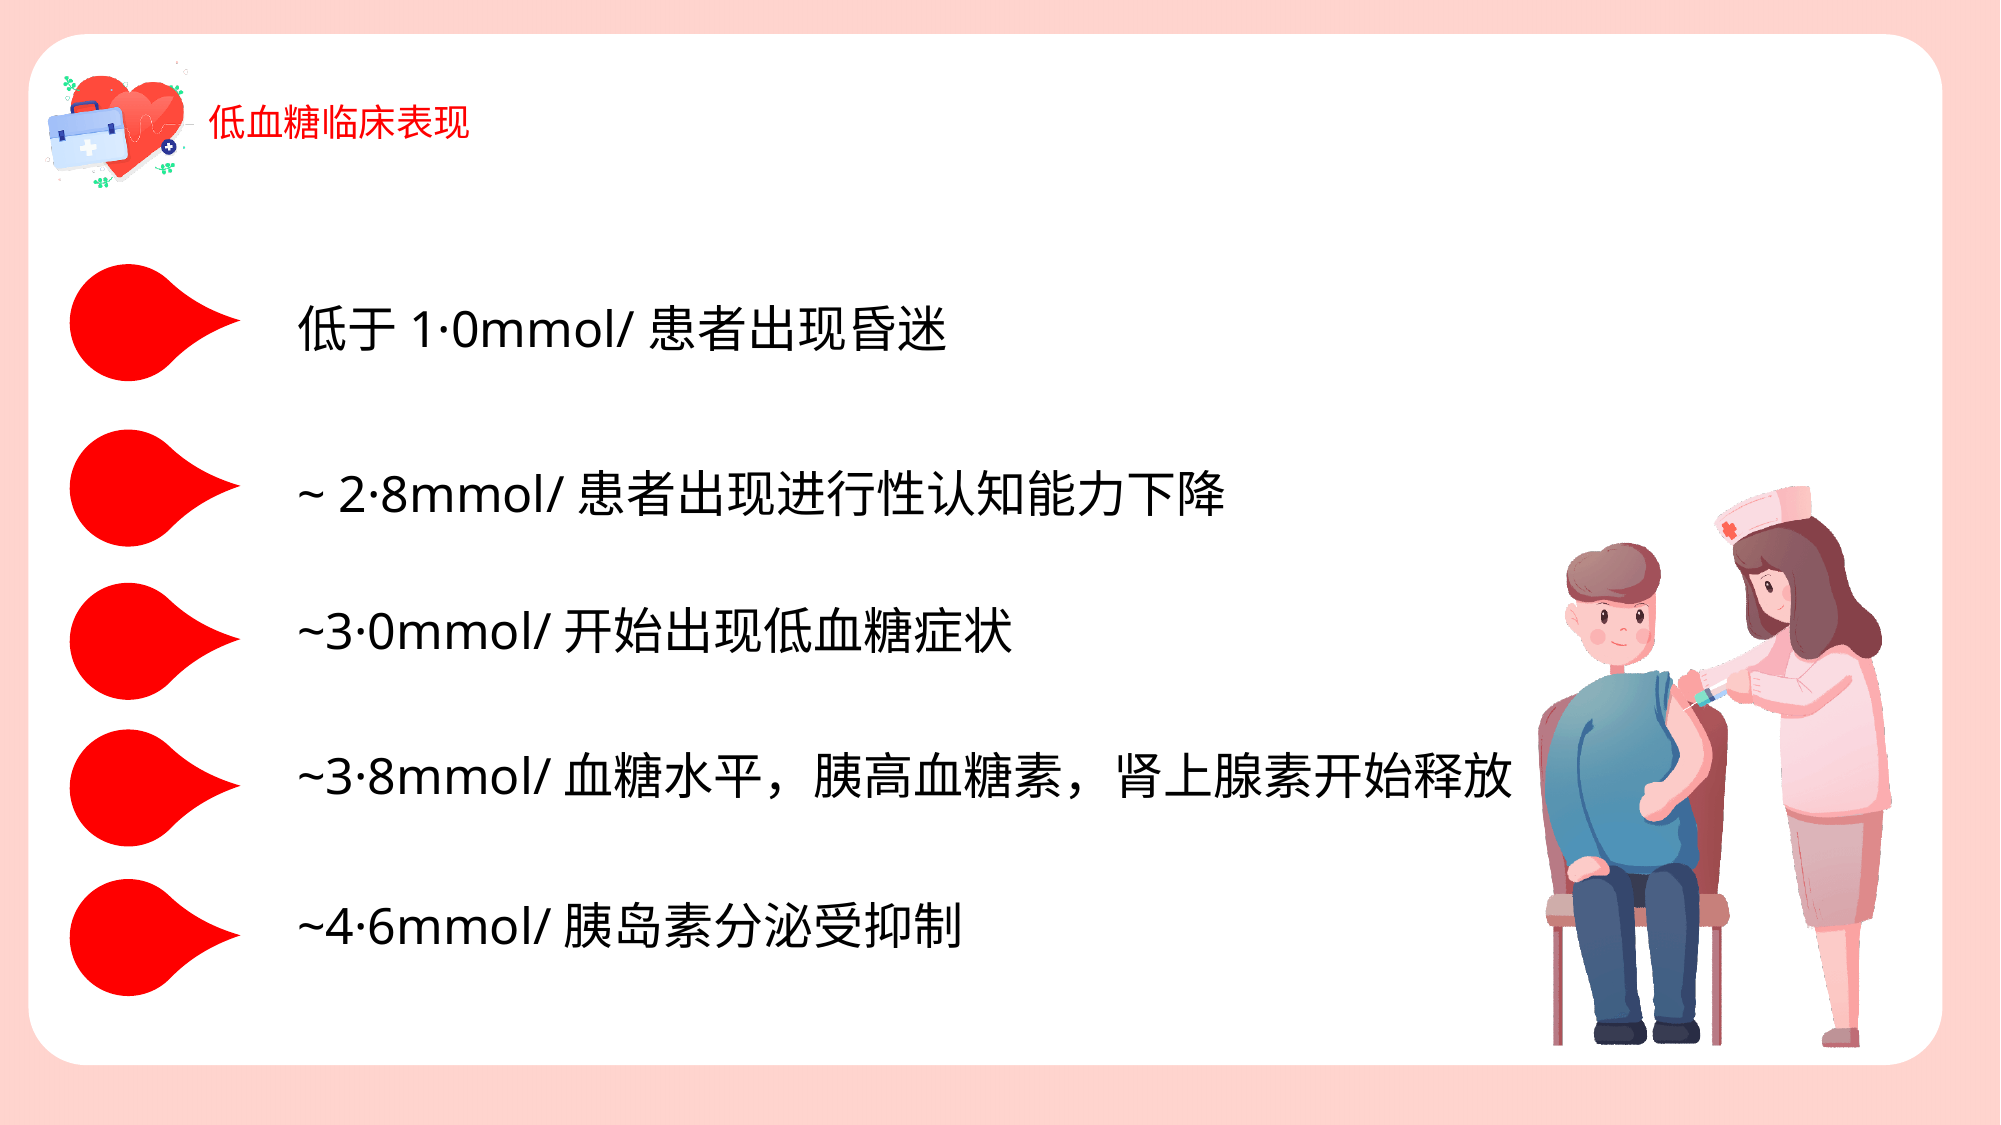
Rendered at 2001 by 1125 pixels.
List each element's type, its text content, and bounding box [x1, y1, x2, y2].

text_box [69, 582, 1192, 700]
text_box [69, 729, 1373, 847]
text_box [69, 879, 1373, 996]
picture [0, 0, 2000, 1125]
text_box [27, 33, 1944, 1067]
title 低血糖临床表现 [193, 59, 1919, 188]
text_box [69, 429, 1292, 547]
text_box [69, 264, 1052, 382]
